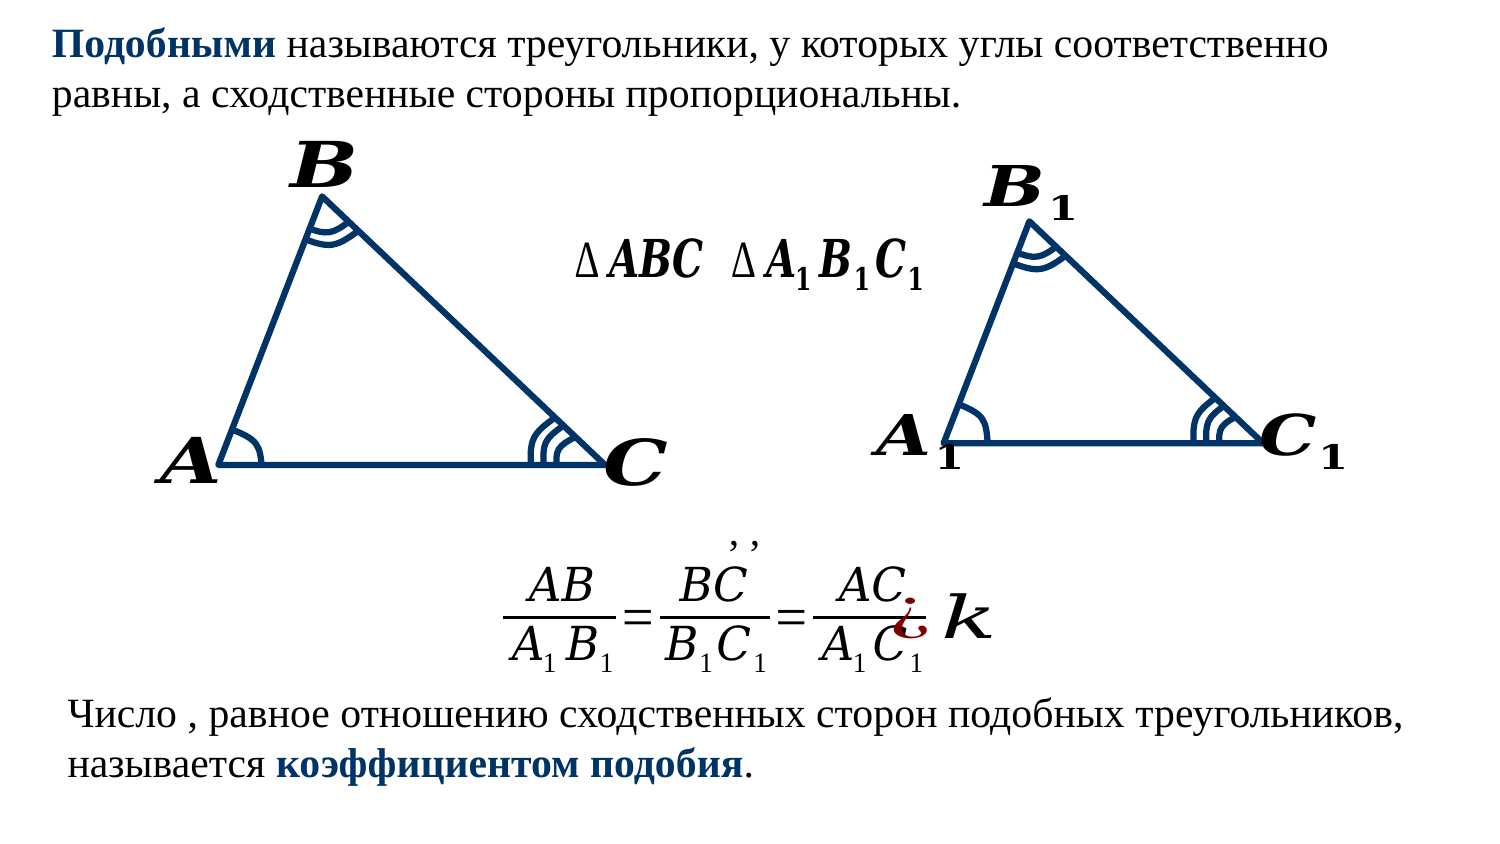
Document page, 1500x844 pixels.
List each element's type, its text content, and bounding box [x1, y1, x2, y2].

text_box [1013, 239, 1064, 272]
text_box Подобными называются треугольники, у которых углы соответственно равны, а сходственные стороны пропорциональны. [37, 8, 1463, 124]
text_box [529, 419, 575, 469]
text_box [867, 156, 1350, 478]
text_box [305, 215, 356, 248]
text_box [150, 131, 672, 501]
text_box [1192, 397, 1238, 448]
